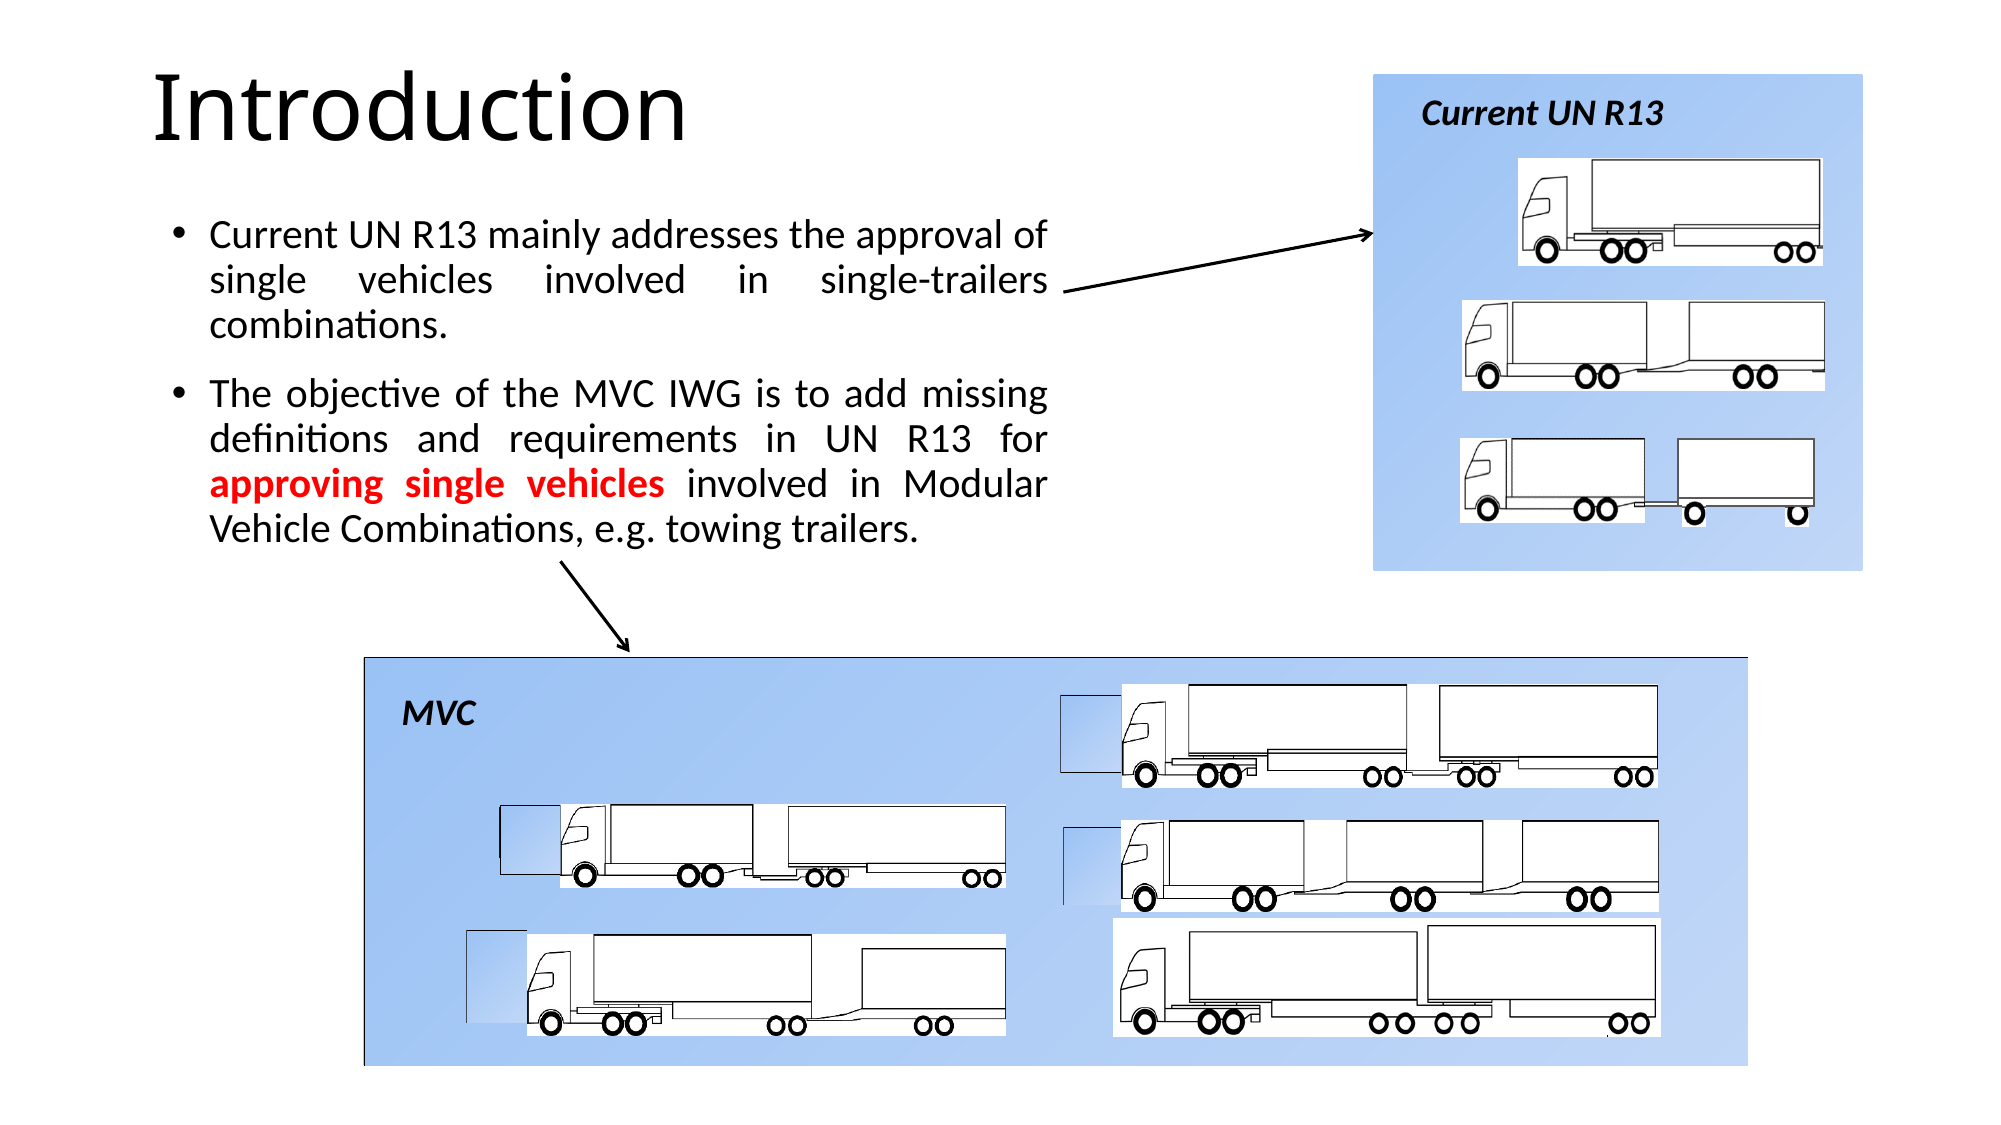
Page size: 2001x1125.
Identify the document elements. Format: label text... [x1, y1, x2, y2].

picture [1113, 918, 1661, 1037]
text_box [465, 929, 528, 1024]
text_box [1373, 74, 1863, 571]
text_box Current UN R13 mainly addresses the approval of single vehicles involved in single-trailers combinations. The objective of the MVC IWG is to add missing definitions and requirements in UN R13 for approving single vehicles involved in Modular Vehicle Combinations, e.g. towing trailers. [157, 204, 1064, 562]
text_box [467, 934, 1006, 1036]
title Introduction [137, 1, 1863, 220]
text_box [1063, 232, 1374, 293]
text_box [560, 561, 630, 653]
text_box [499, 804, 1006, 888]
text_box [363, 656, 1749, 1067]
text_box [1063, 820, 1659, 912]
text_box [1061, 684, 1658, 788]
text_box MVC [386, 680, 921, 741]
